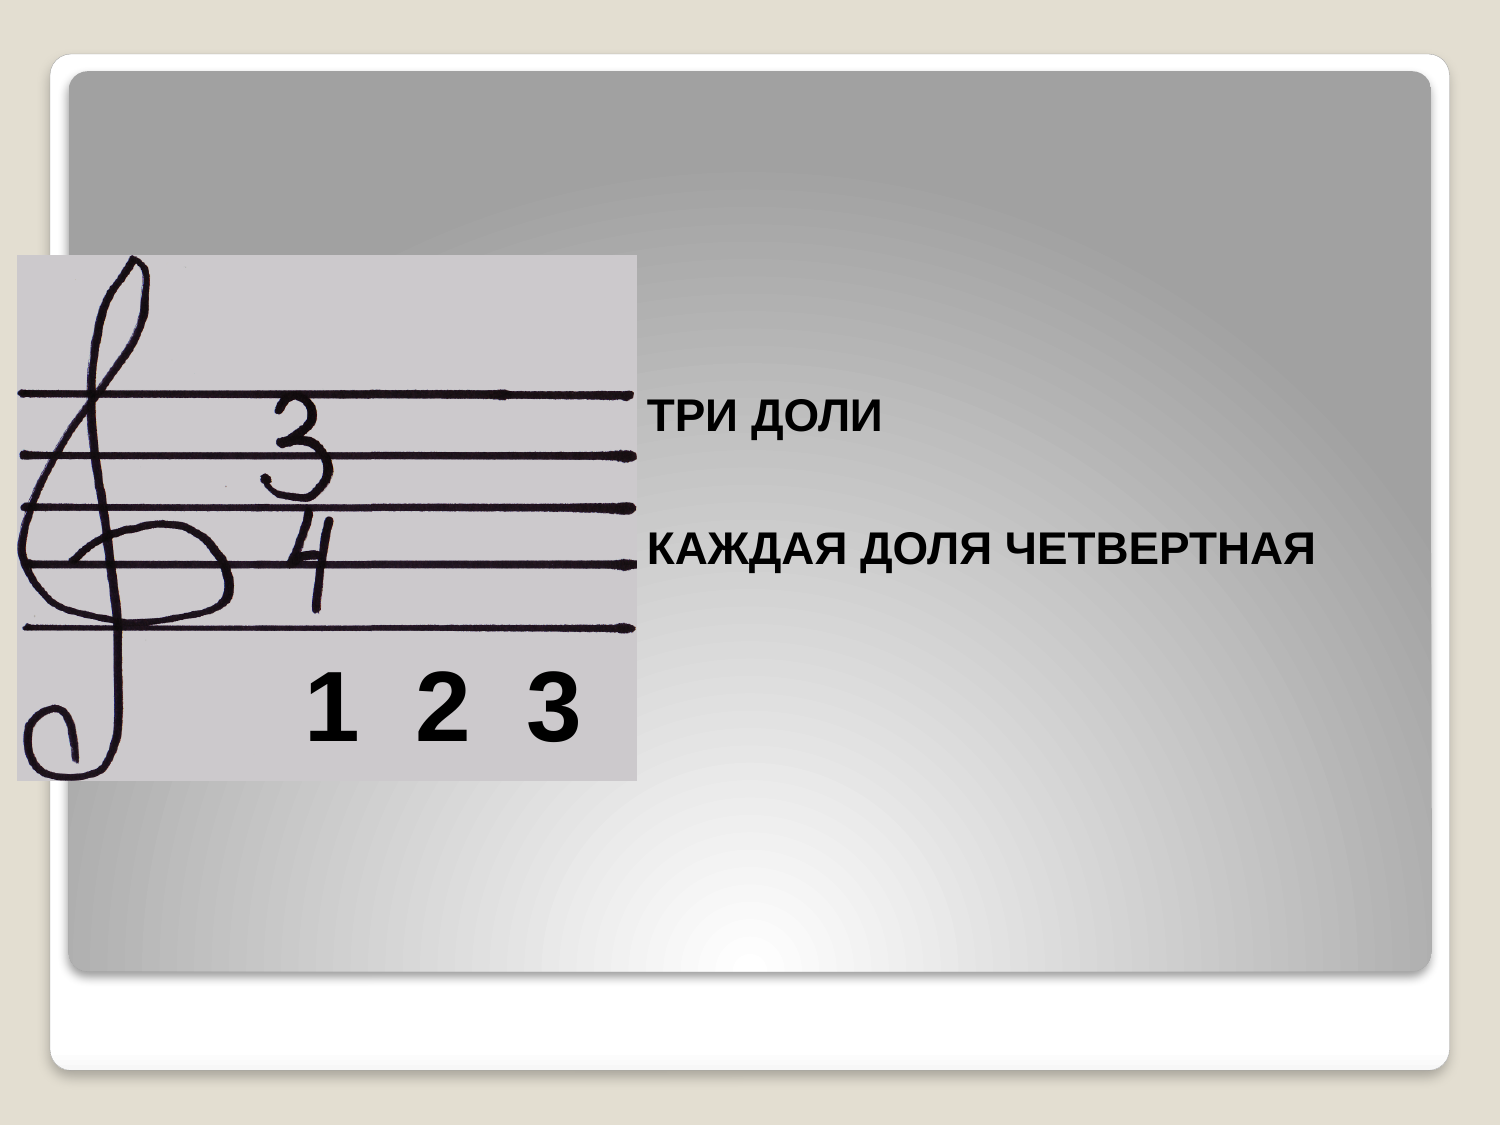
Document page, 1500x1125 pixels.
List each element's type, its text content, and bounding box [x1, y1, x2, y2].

text_box ТРИ ДОЛИ КАЖДАЯ ДОЛЯ ЧЕТВЕРТНАЯ [643, 378, 1459, 581]
picture [17, 255, 637, 781]
